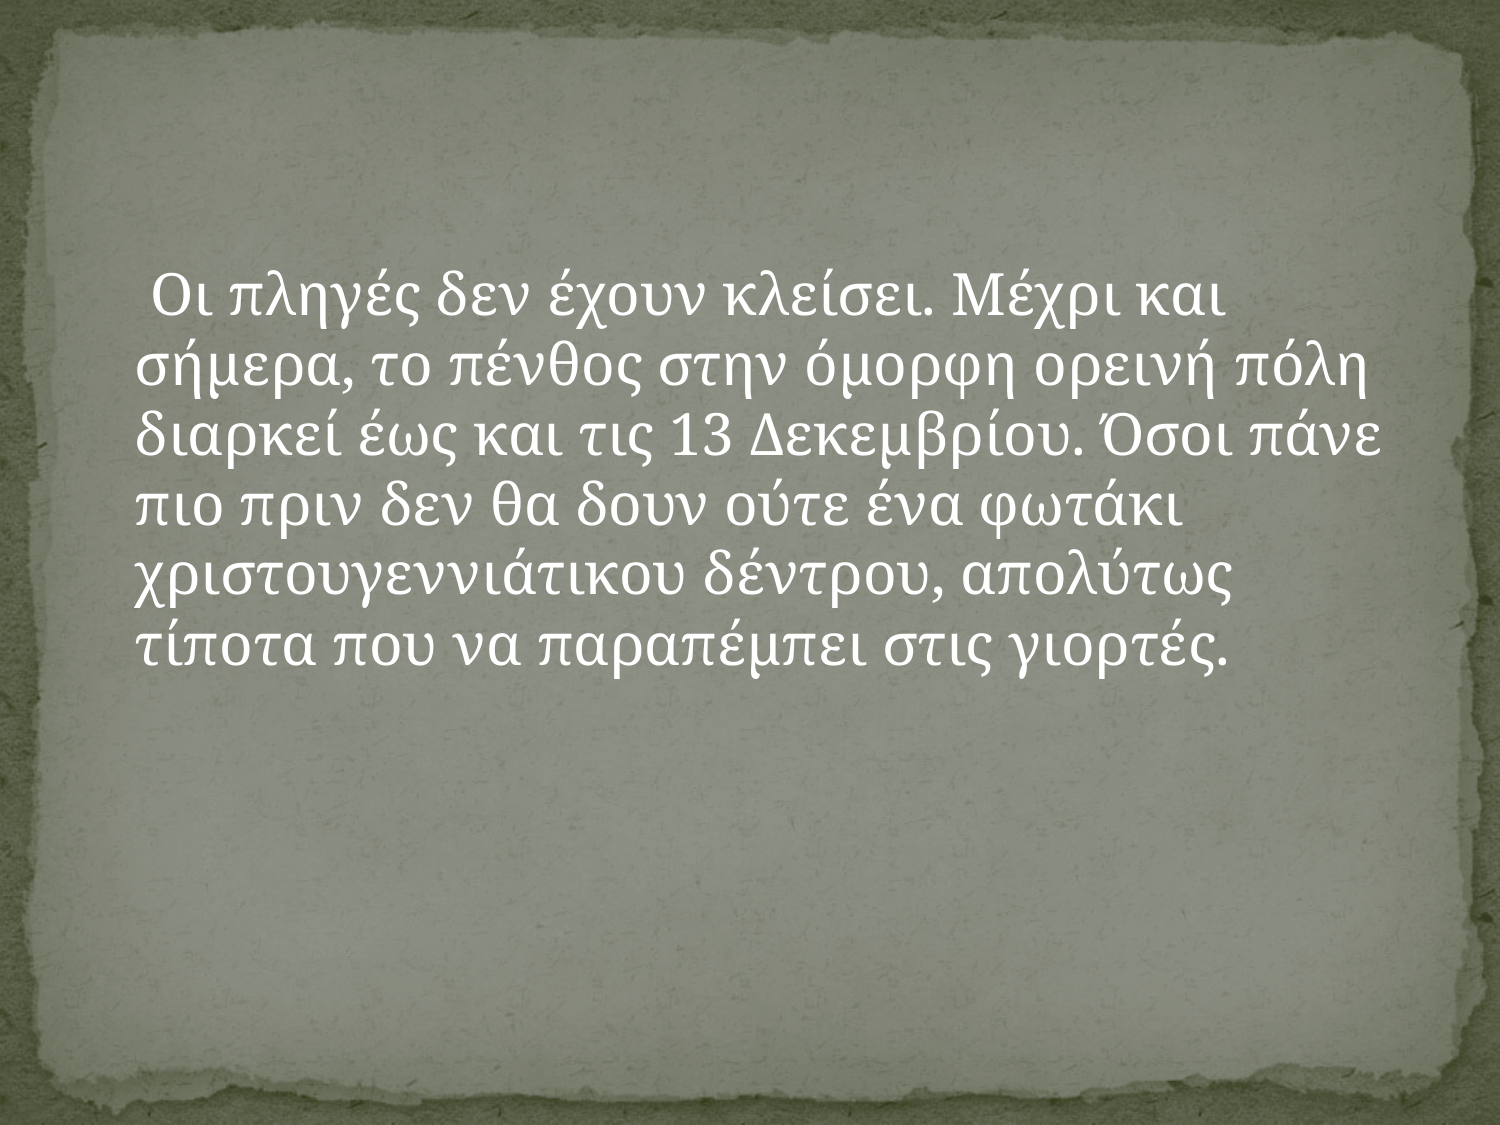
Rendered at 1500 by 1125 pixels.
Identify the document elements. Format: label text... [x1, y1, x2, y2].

list Οι πληγές δεν έχουν κλείσει. Μέχρι και σήμερα, το πένθος στην όμορφη ορεινή πόλη διαρκεί έως και τις 13 Δεκεμβρίου. Όσοι πάνε πιο πριν δεν θα δουν ούτε ένα φωτάκι χριστουγεννιάτικου δέντρου, απολύτως τίποτα που να παραπέμπει στις γιορτές. [75, 249, 1425, 1000]
